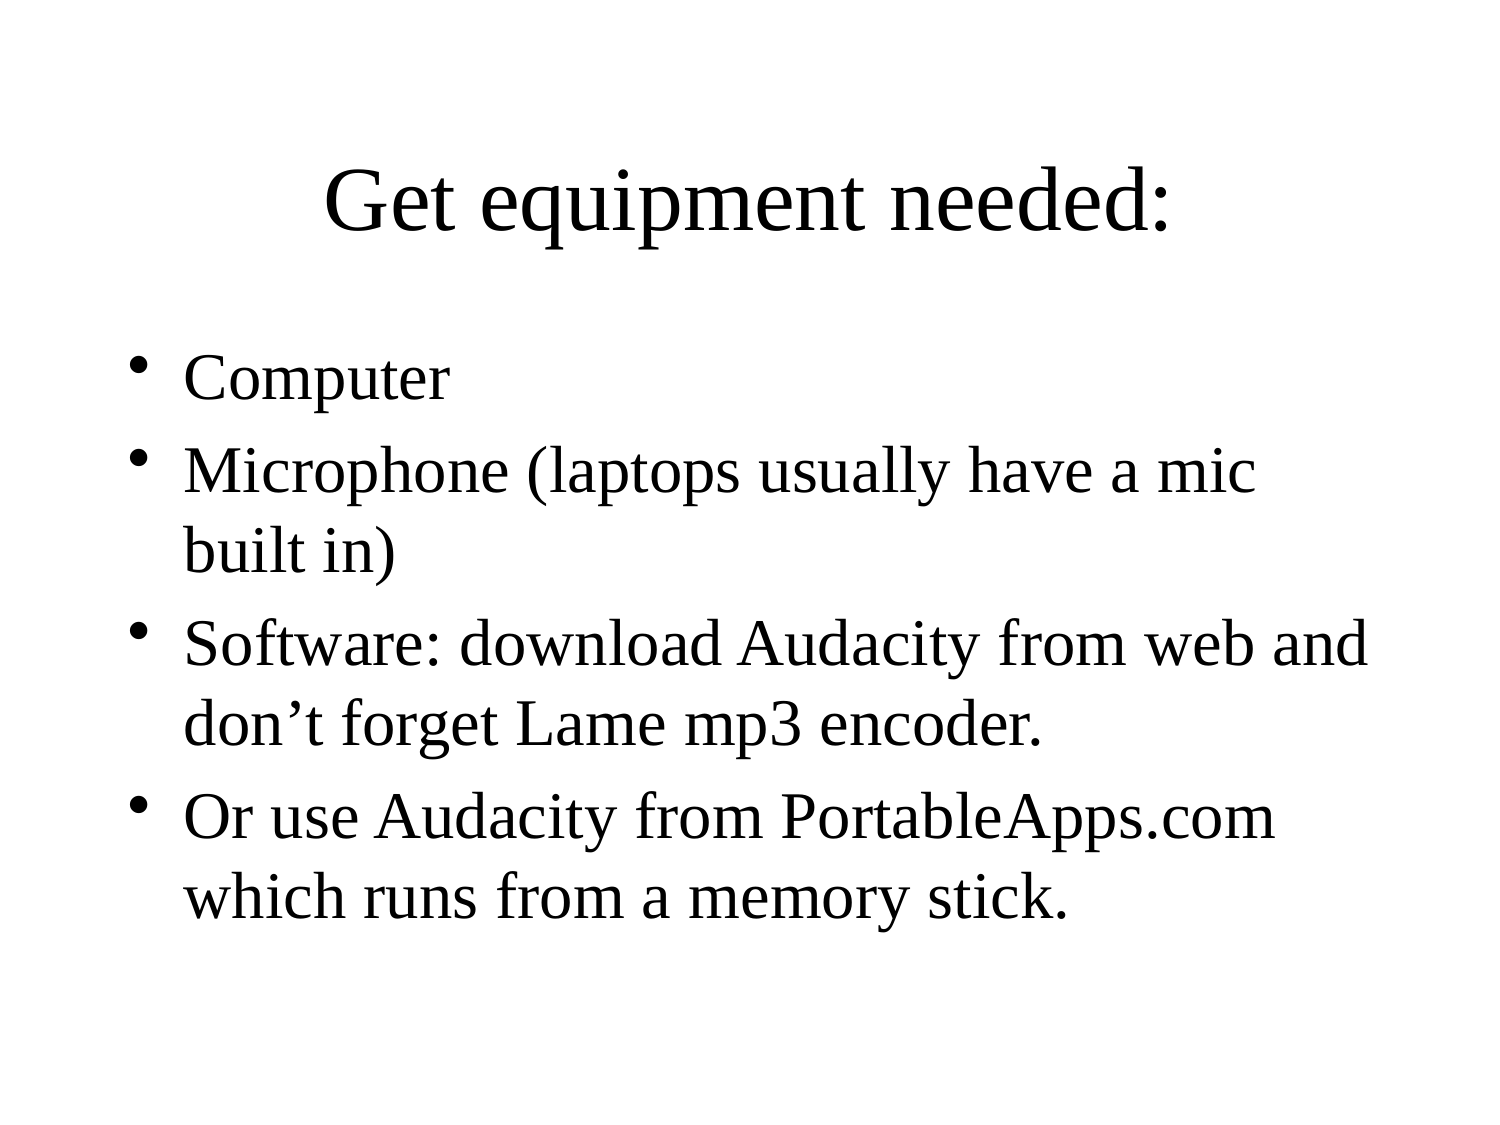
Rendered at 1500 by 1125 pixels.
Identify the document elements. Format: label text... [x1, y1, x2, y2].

list Computer Microphone (laptops usually have a mic built in) Software: download Audacity from web and don’t forget Lame mp3 encoder. Or use Audacity from PortableApps.com which runs from a memory stick. [112, 324, 1388, 1001]
title Get equipment needed: [112, 99, 1388, 288]
